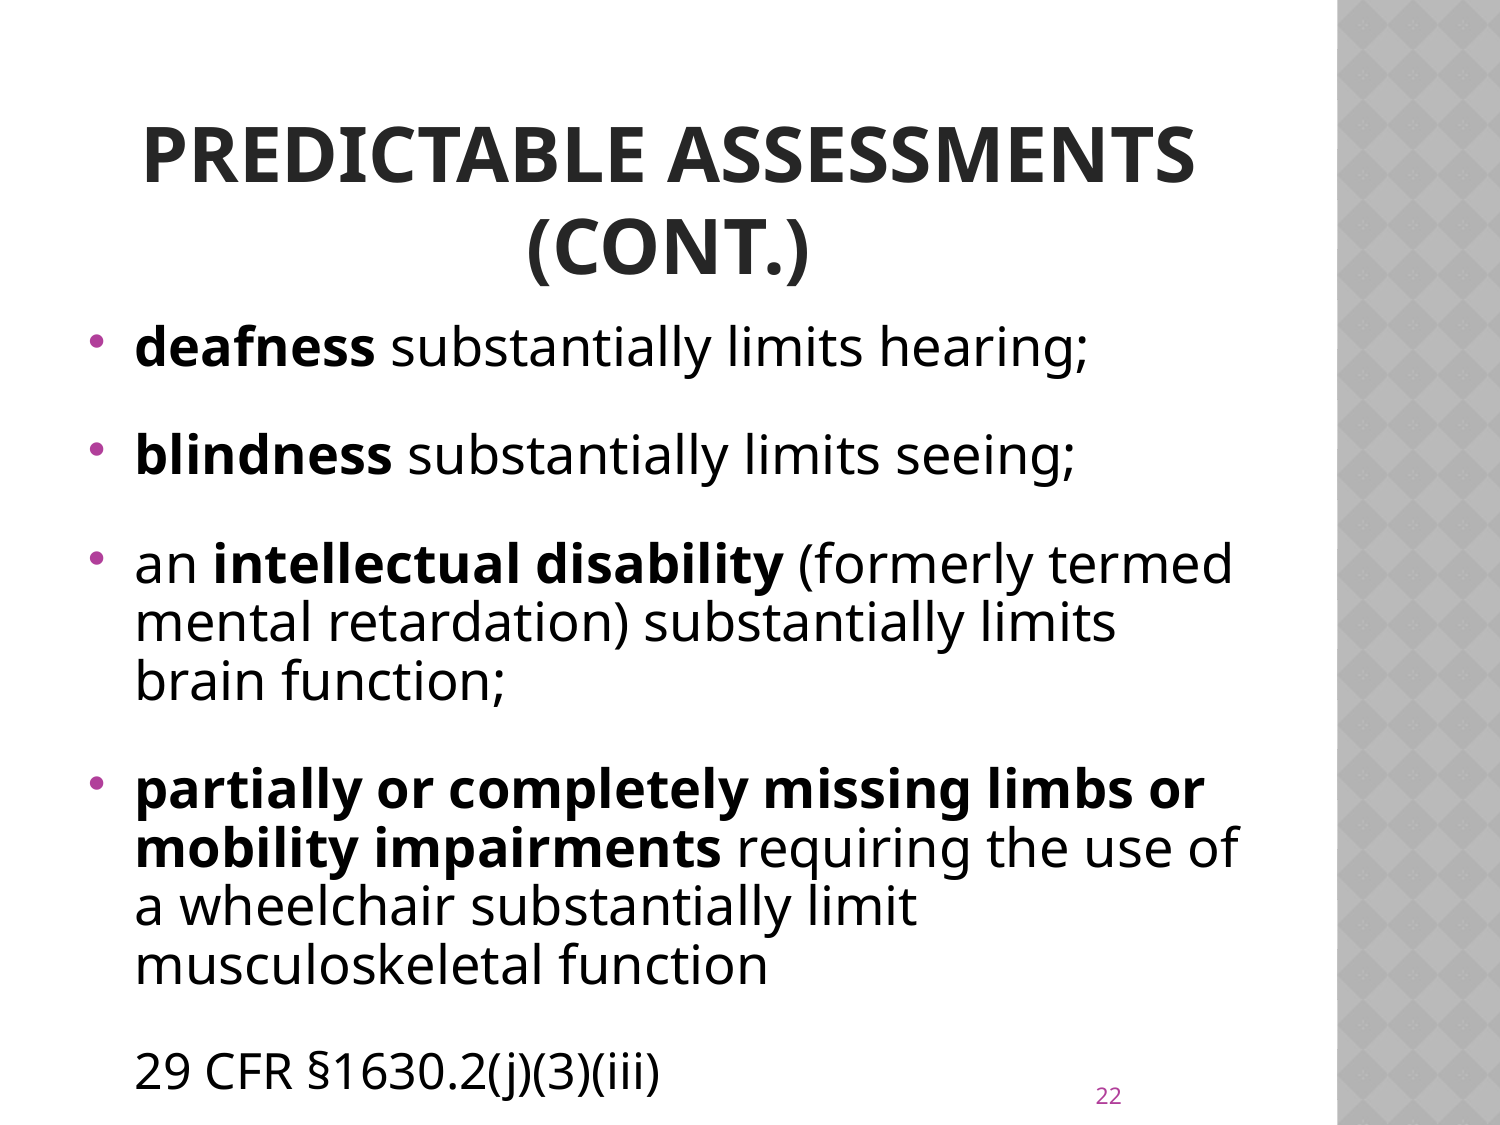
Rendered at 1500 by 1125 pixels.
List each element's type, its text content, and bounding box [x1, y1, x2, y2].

title Predictable assessments (cont.) [74, 103, 1263, 291]
slide_number 22 [1025, 1075, 1123, 1113]
list deafness substantially limits hearing; blindness substantially limits seeing; an intellectual disability (formerly termed mental retardation) substantially limits brain function; partially or completely missing limbs or mobility impairments requiring the use of a wheelchair substantially limit musculoskeletal function 29 CFR §1630.2(j)(3)(iii) 29 CFR §1630.2(j)(3)(iii) [74, 311, 1263, 1108]
